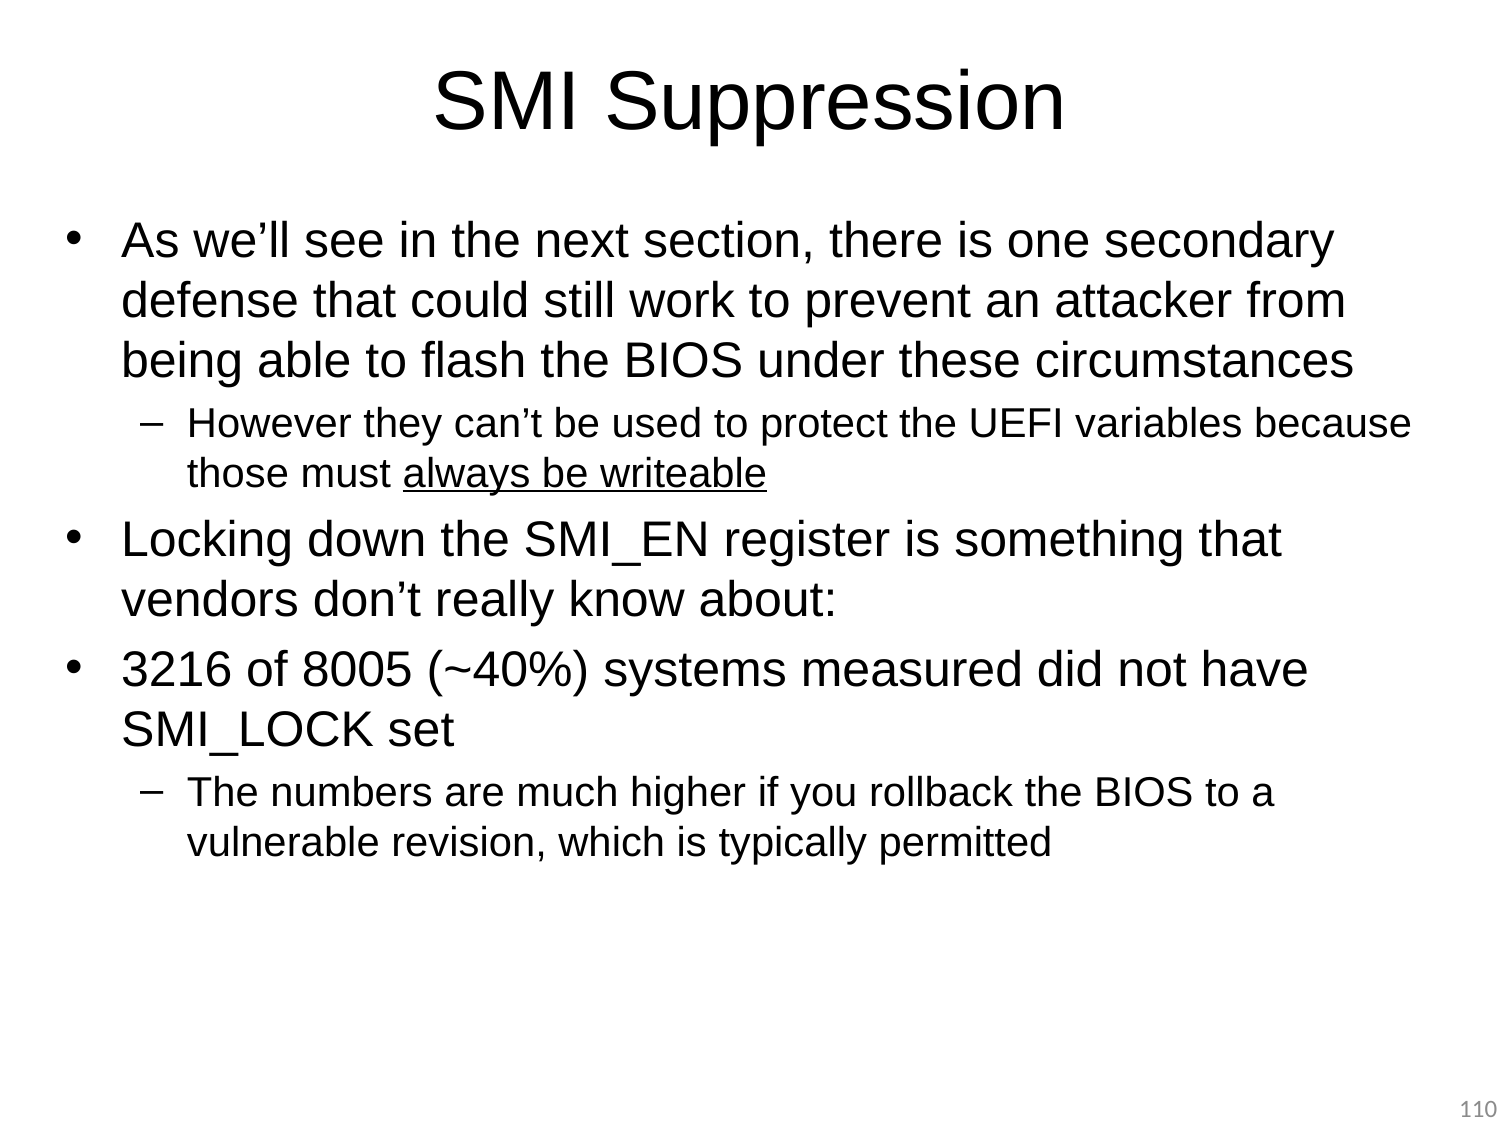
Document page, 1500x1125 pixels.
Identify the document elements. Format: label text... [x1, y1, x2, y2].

list As we’ll see in the next section, there is one secondary defense that could still work to prevent an attacker from being able to flash the BIOS under these circumstances However they can’t be used to protect the UEFI variables because those must always be writeable Locking down the SMI_EN register is something that vendors don’t really know about: 3216 of 8005 (~40%) systems measured did not have SMI_LOCK set The numbers are much higher if you rollback the BIOS to a vulnerable revision, which is typically permitted [50, 200, 1475, 1100]
slide_number 110 [1162, 1077, 1500, 1125]
title SMI Suppression [75, 2, 1425, 190]
